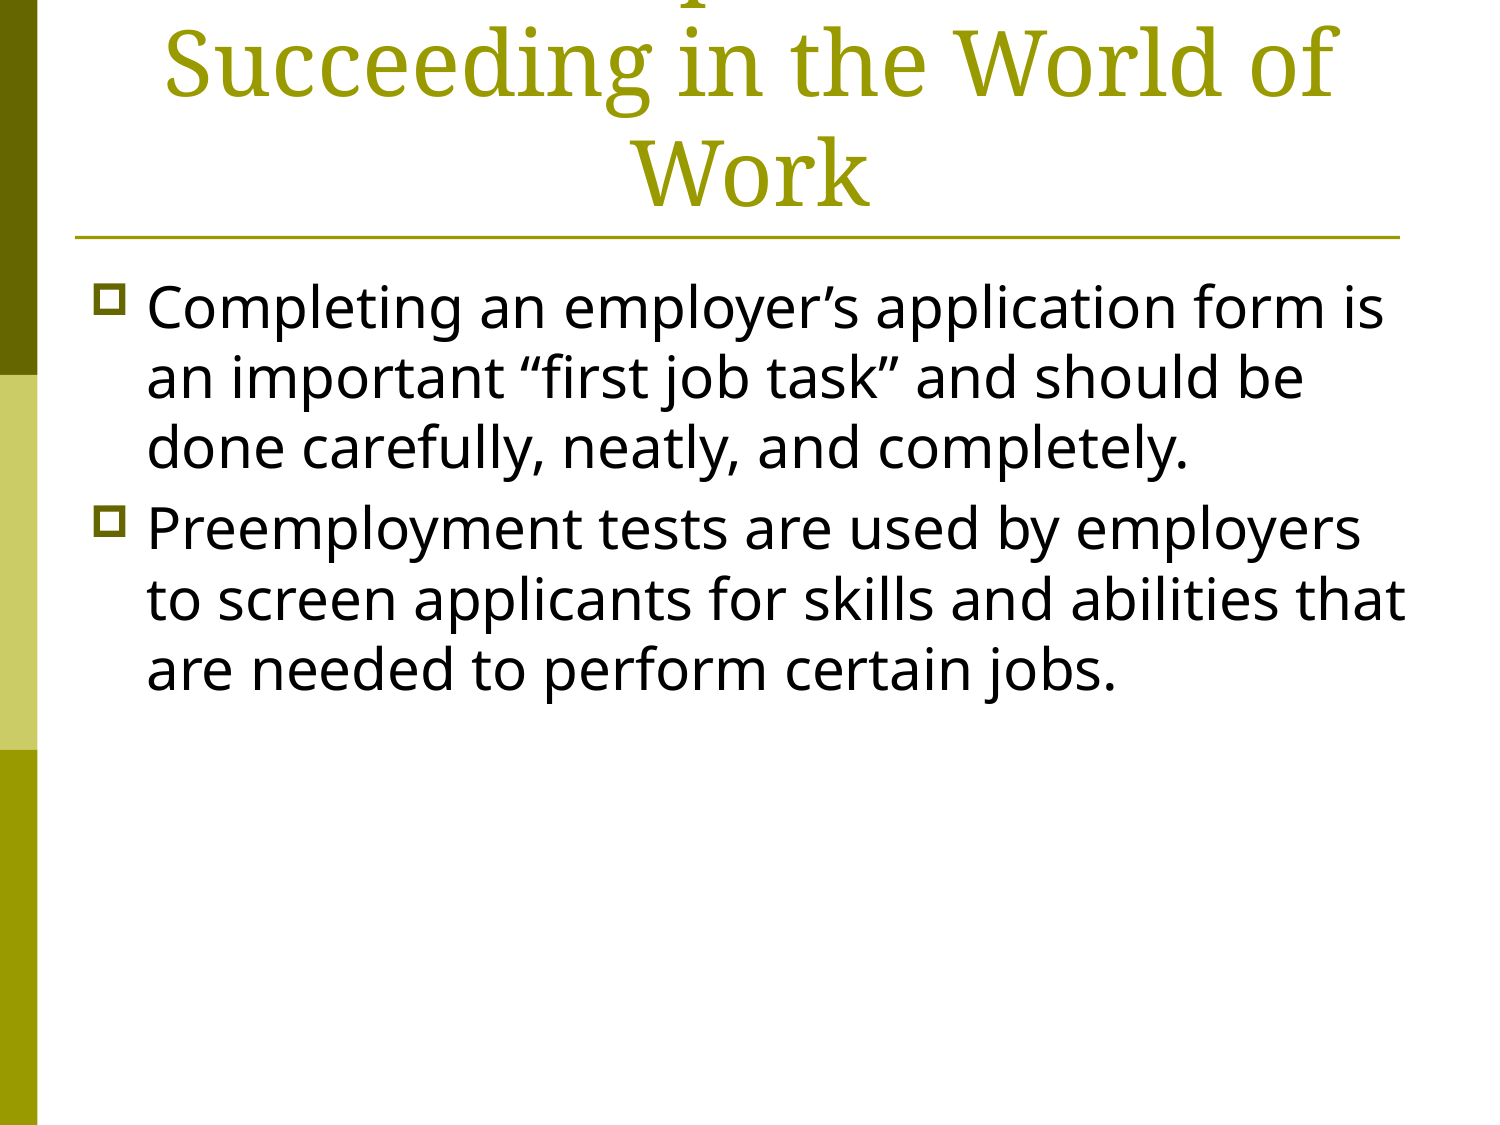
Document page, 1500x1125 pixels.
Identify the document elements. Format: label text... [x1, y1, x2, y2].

list Completing an employer’s application form is an important “first job task” and should be done carefully, neatly, and completely. Preemployment tests are used by employers to screen applicants for skills and abilities that are needed to perform certain jobs. [74, 262, 1426, 1006]
title Chapter 20 Succeeding in the World of Work [74, 45, 1426, 233]
